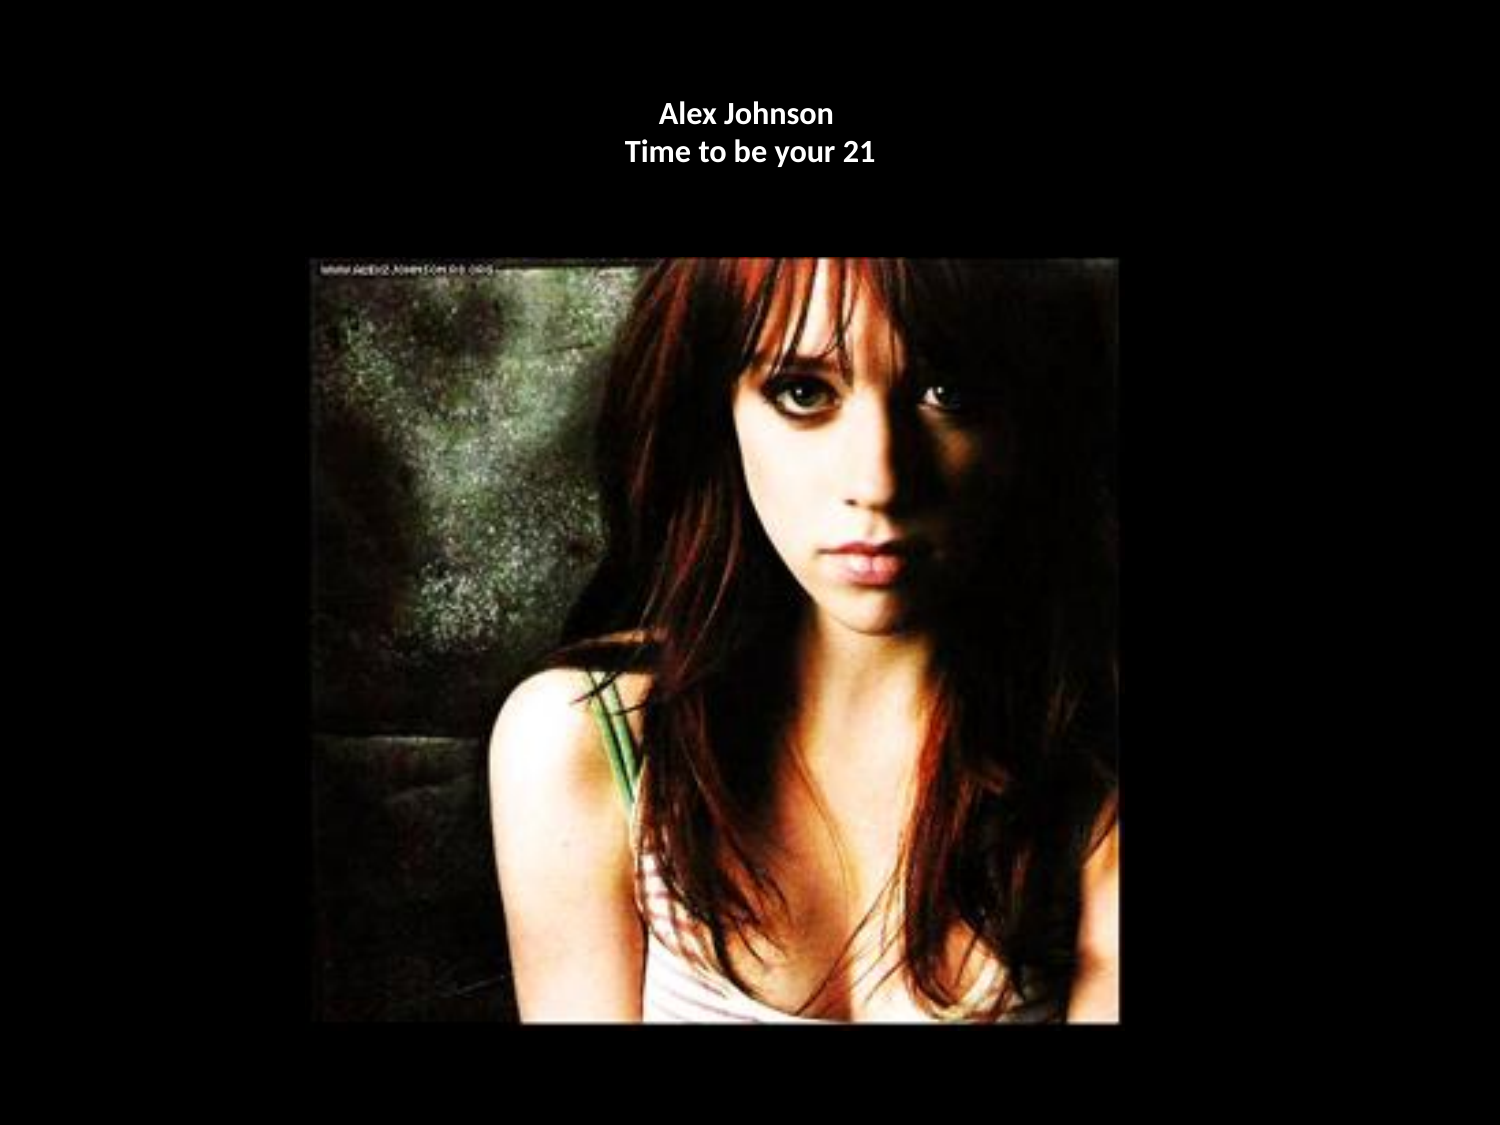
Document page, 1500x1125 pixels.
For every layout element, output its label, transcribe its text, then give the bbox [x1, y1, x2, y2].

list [305, 257, 1126, 1032]
title Alex Johnson Time to be your 21 [75, 45, 1425, 233]
